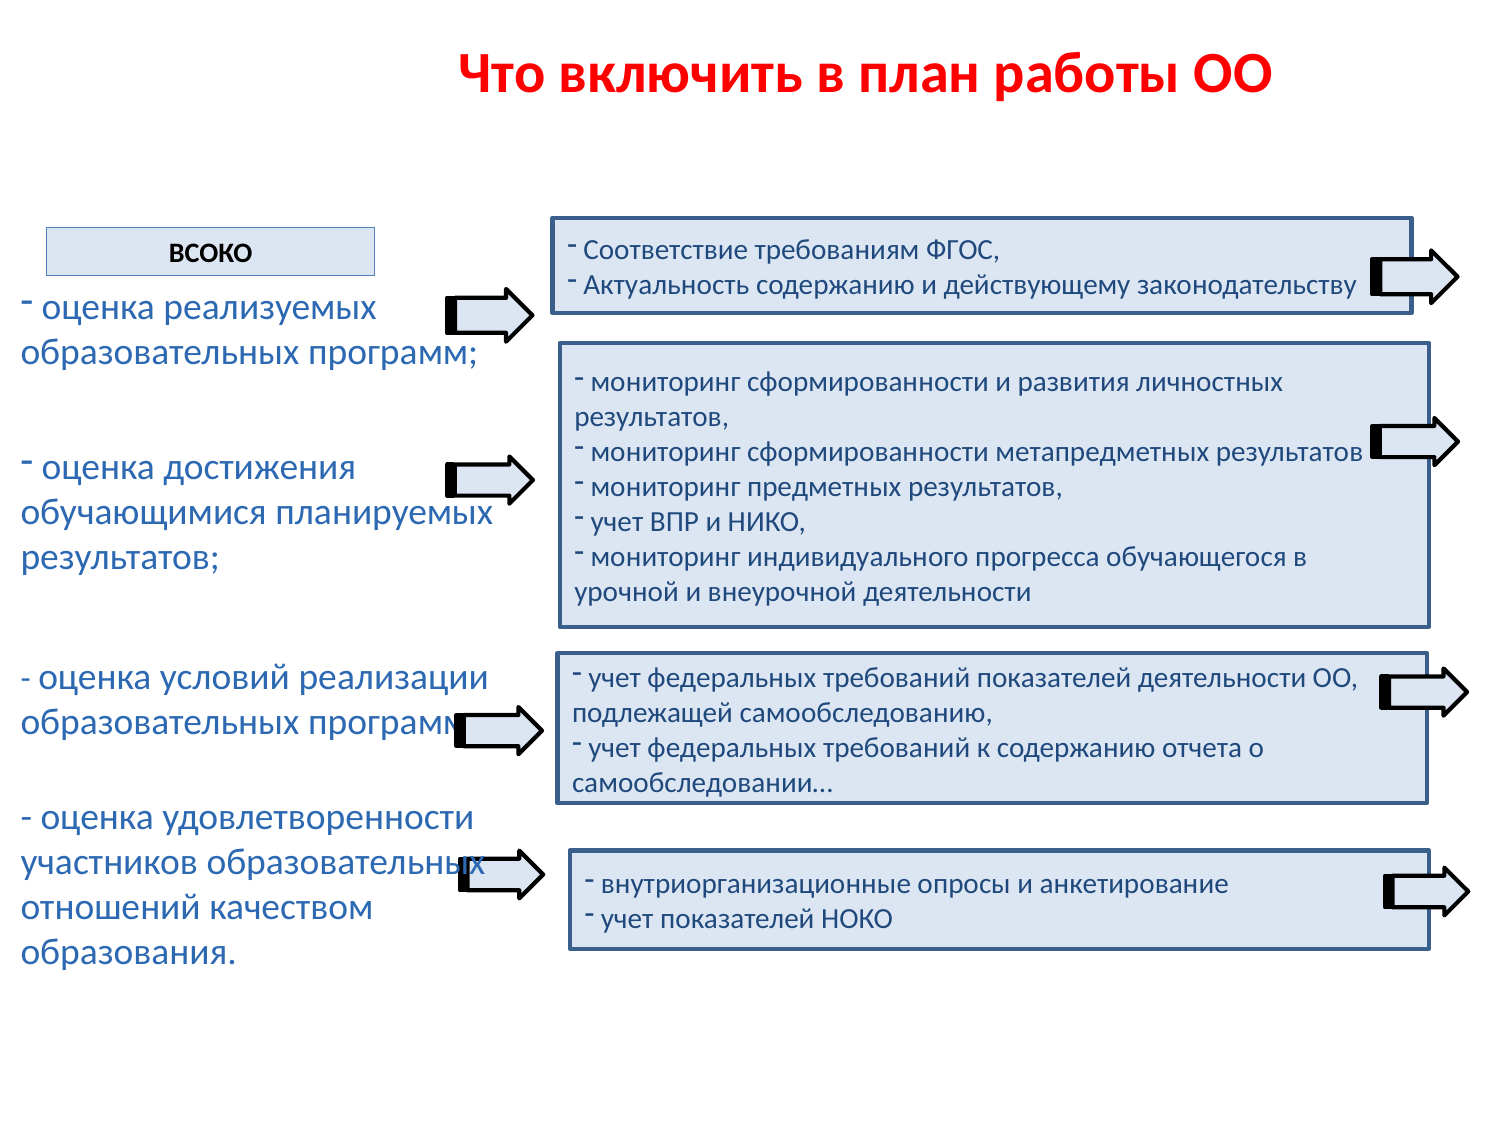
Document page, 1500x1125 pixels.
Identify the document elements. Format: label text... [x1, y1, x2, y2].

text_box [1383, 865, 1471, 918]
text_box Что включить в план работы ОО [315, 26, 1416, 111]
text_box внутриорганизационные опросы и анкетирование учет показателей НОКО [568, 848, 1431, 951]
text_box Соответствие требованиям ФГОС, Актуальность содержанию и действующему законодательству [550, 216, 1414, 315]
text_box [523, 851, 546, 898]
text_box [454, 705, 545, 757]
text_box оценка реализуемых образовательных программ; оценка достижения обучающимися планируемых результатов; - оценка условий реализации образовательных программ; - оценка удовлетворенности участников образовательных отношений качеством образования. [5, 274, 523, 979]
text_box [523, 467, 536, 493]
text_box [1379, 666, 1470, 718]
text_box [1370, 415, 1461, 468]
text_box мониторинг сформированности и развития личностных результатов, мониторинг сформированности метапредметных результатов мониторинг предметных результатов, учет ВПР и НИКО, мониторинг индивидуального прогресса обучающегося в урочной и внеурочной деятельности [558, 341, 1431, 629]
text_box [523, 302, 535, 328]
text_box ВСОКО [46, 227, 375, 274]
text_box [1370, 248, 1460, 306]
text_box учет федеральных требований показателей деятельности ОО, подлежащей самообследованию, учет федеральных требований к содержанию отчета о самообследовании… [555, 651, 1429, 805]
